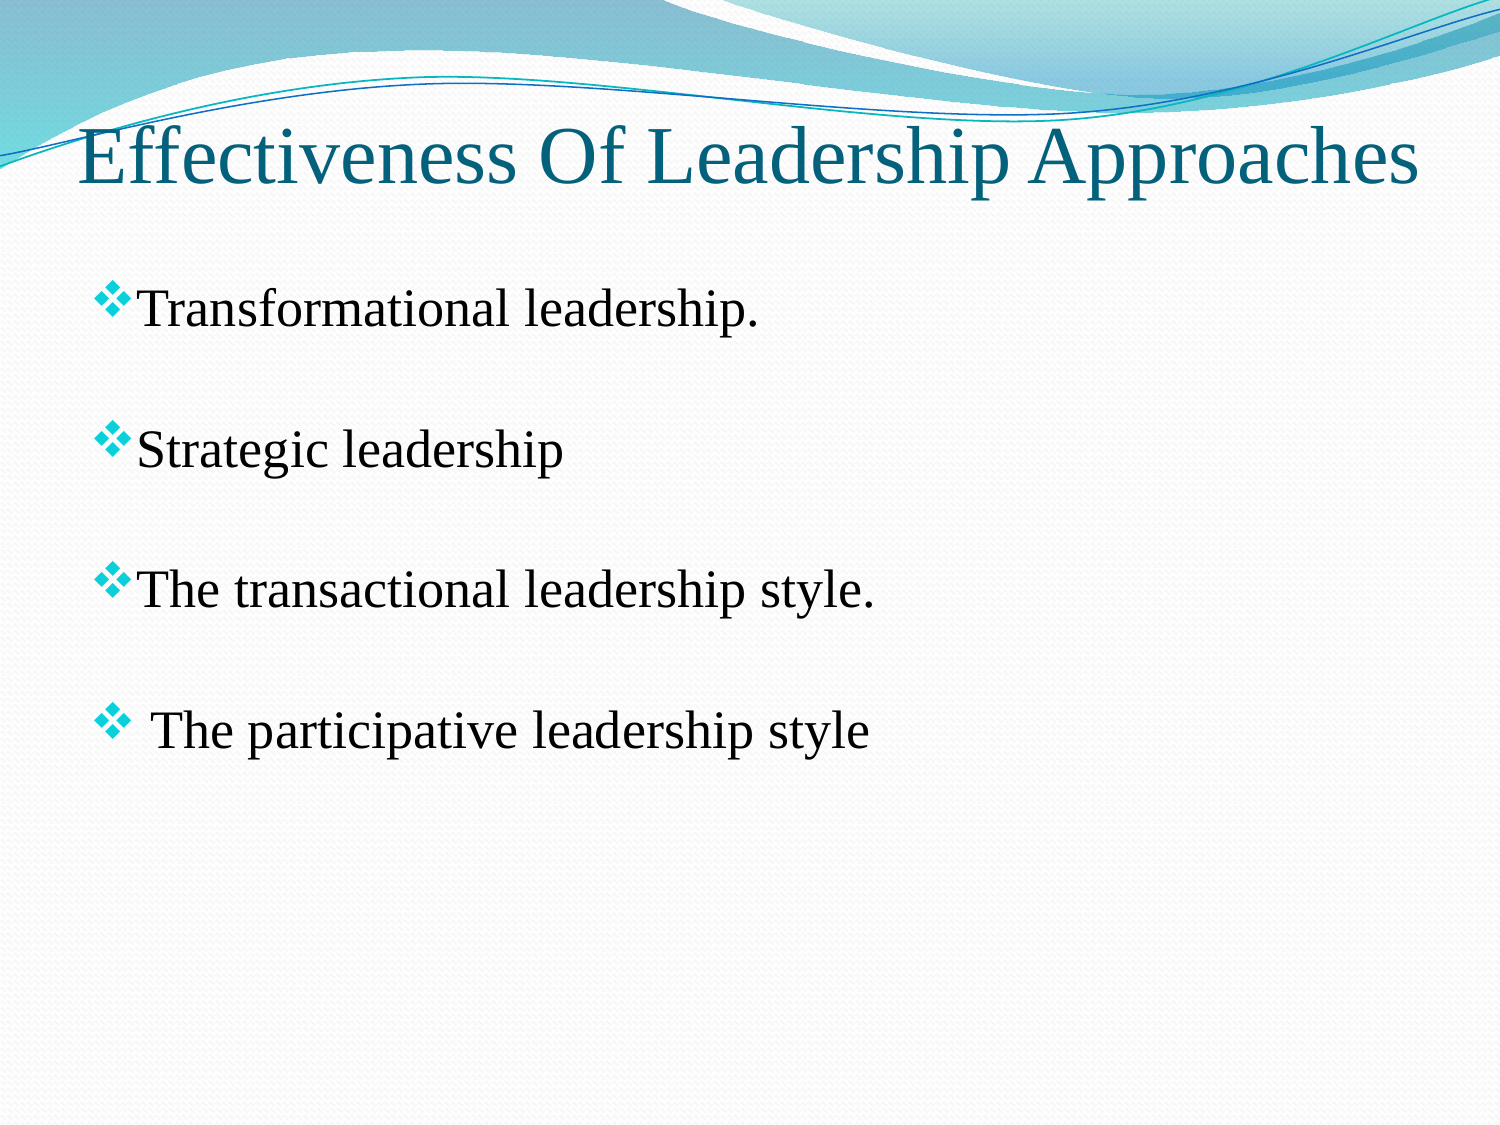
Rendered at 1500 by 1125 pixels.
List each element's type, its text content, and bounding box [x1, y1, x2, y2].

list Transformational leadership. Strategic leadership The transactional leadership style. The participative leadership style [75, 200, 1425, 1125]
title Effectiveness Of Leadership Approaches [75, 0, 1425, 200]
